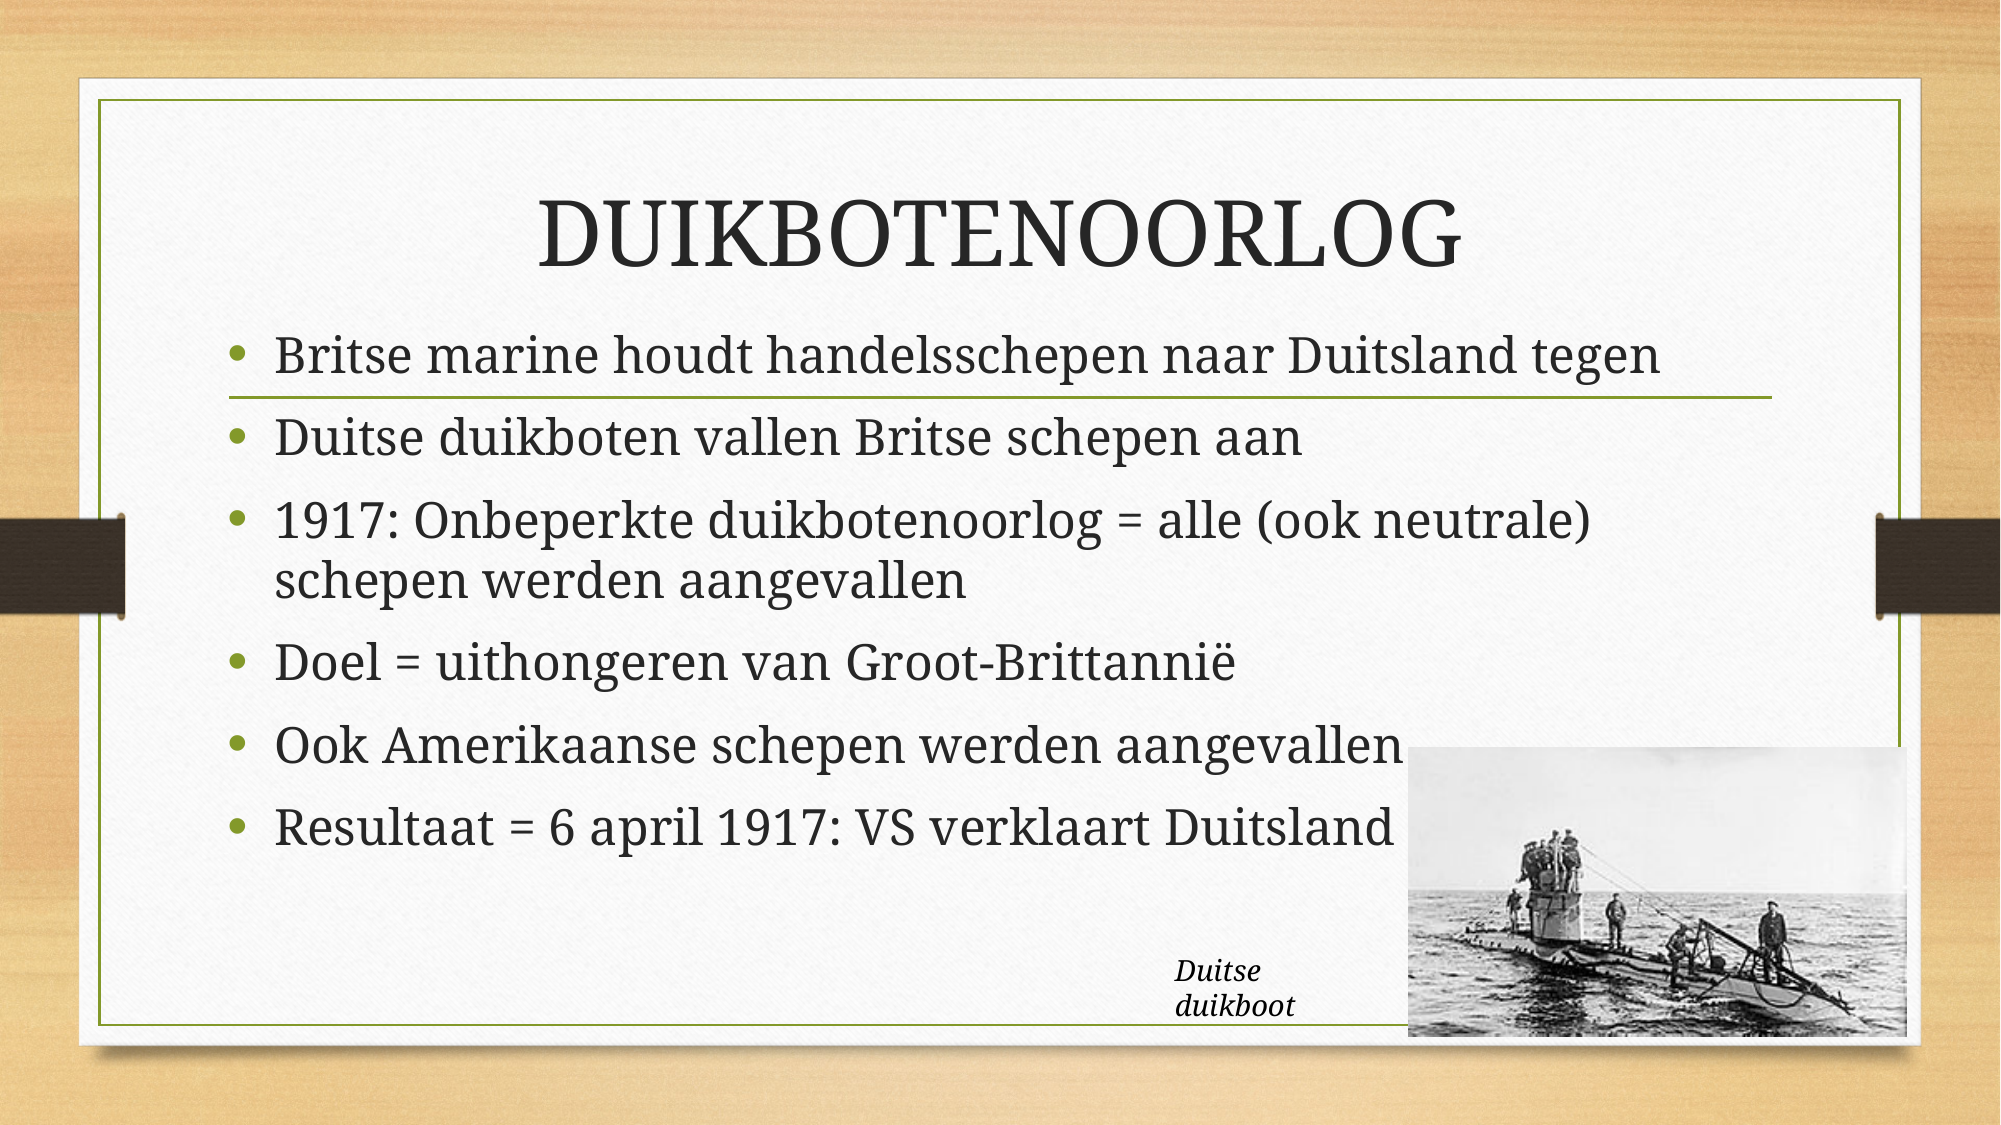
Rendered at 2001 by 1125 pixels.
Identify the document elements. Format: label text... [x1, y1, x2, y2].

title DUIKBOTENOORLOG [212, 161, 1788, 299]
picture [0, 0, 2001, 1125]
text_box Duitse duikboot [1160, 944, 1360, 1030]
list Britse marine houdt handelsschepen naar Duitsland tegen Duitse duikboten vallen Britse schepen aan 1917: Onbeperkte duikbotenoorlog = alle (ook neutrale) schepen werden aangevallen Doel = uithongeren van Groot-Brittannië Ook Amerikaanse schepen werden aangevallen Resultaat = 6 april 1917: VS verklaart Duitsland de oorlog [212, 315, 1788, 964]
